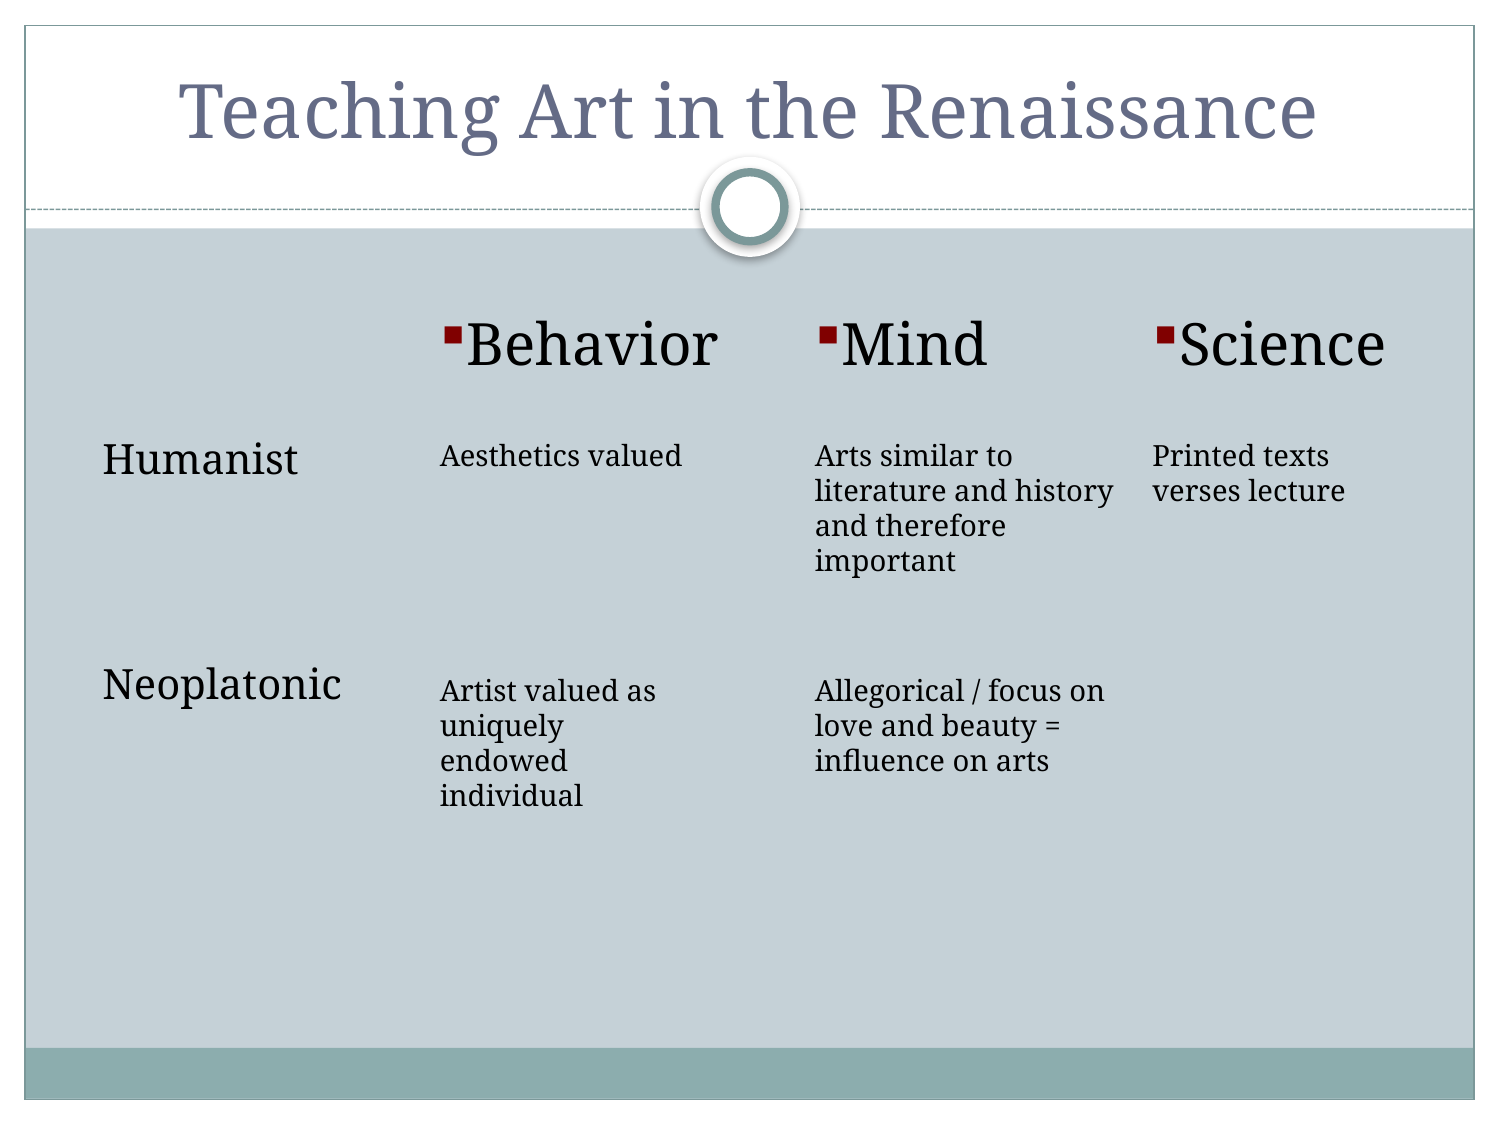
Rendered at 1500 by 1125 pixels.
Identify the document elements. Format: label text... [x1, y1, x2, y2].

text_box Aesthetics valued [425, 429, 700, 480]
title Teaching Art in the Renaissance [49, 37, 1450, 162]
text_box Printed texts verses lecture [1137, 429, 1413, 515]
text_box Artist valued as uniquely endowed individual [425, 665, 700, 820]
text_box Allegorical / focus on love and beauty = influence on arts [800, 665, 1138, 785]
text_box Science [1137, 299, 1500, 385]
text_box Humanist [87, 425, 425, 490]
text_box Mind [800, 299, 1137, 385]
text_box Neoplatonic [87, 650, 425, 715]
text_box Behavior [425, 299, 800, 385]
text_box Arts similar to literature and history and therefore important [800, 429, 1138, 585]
